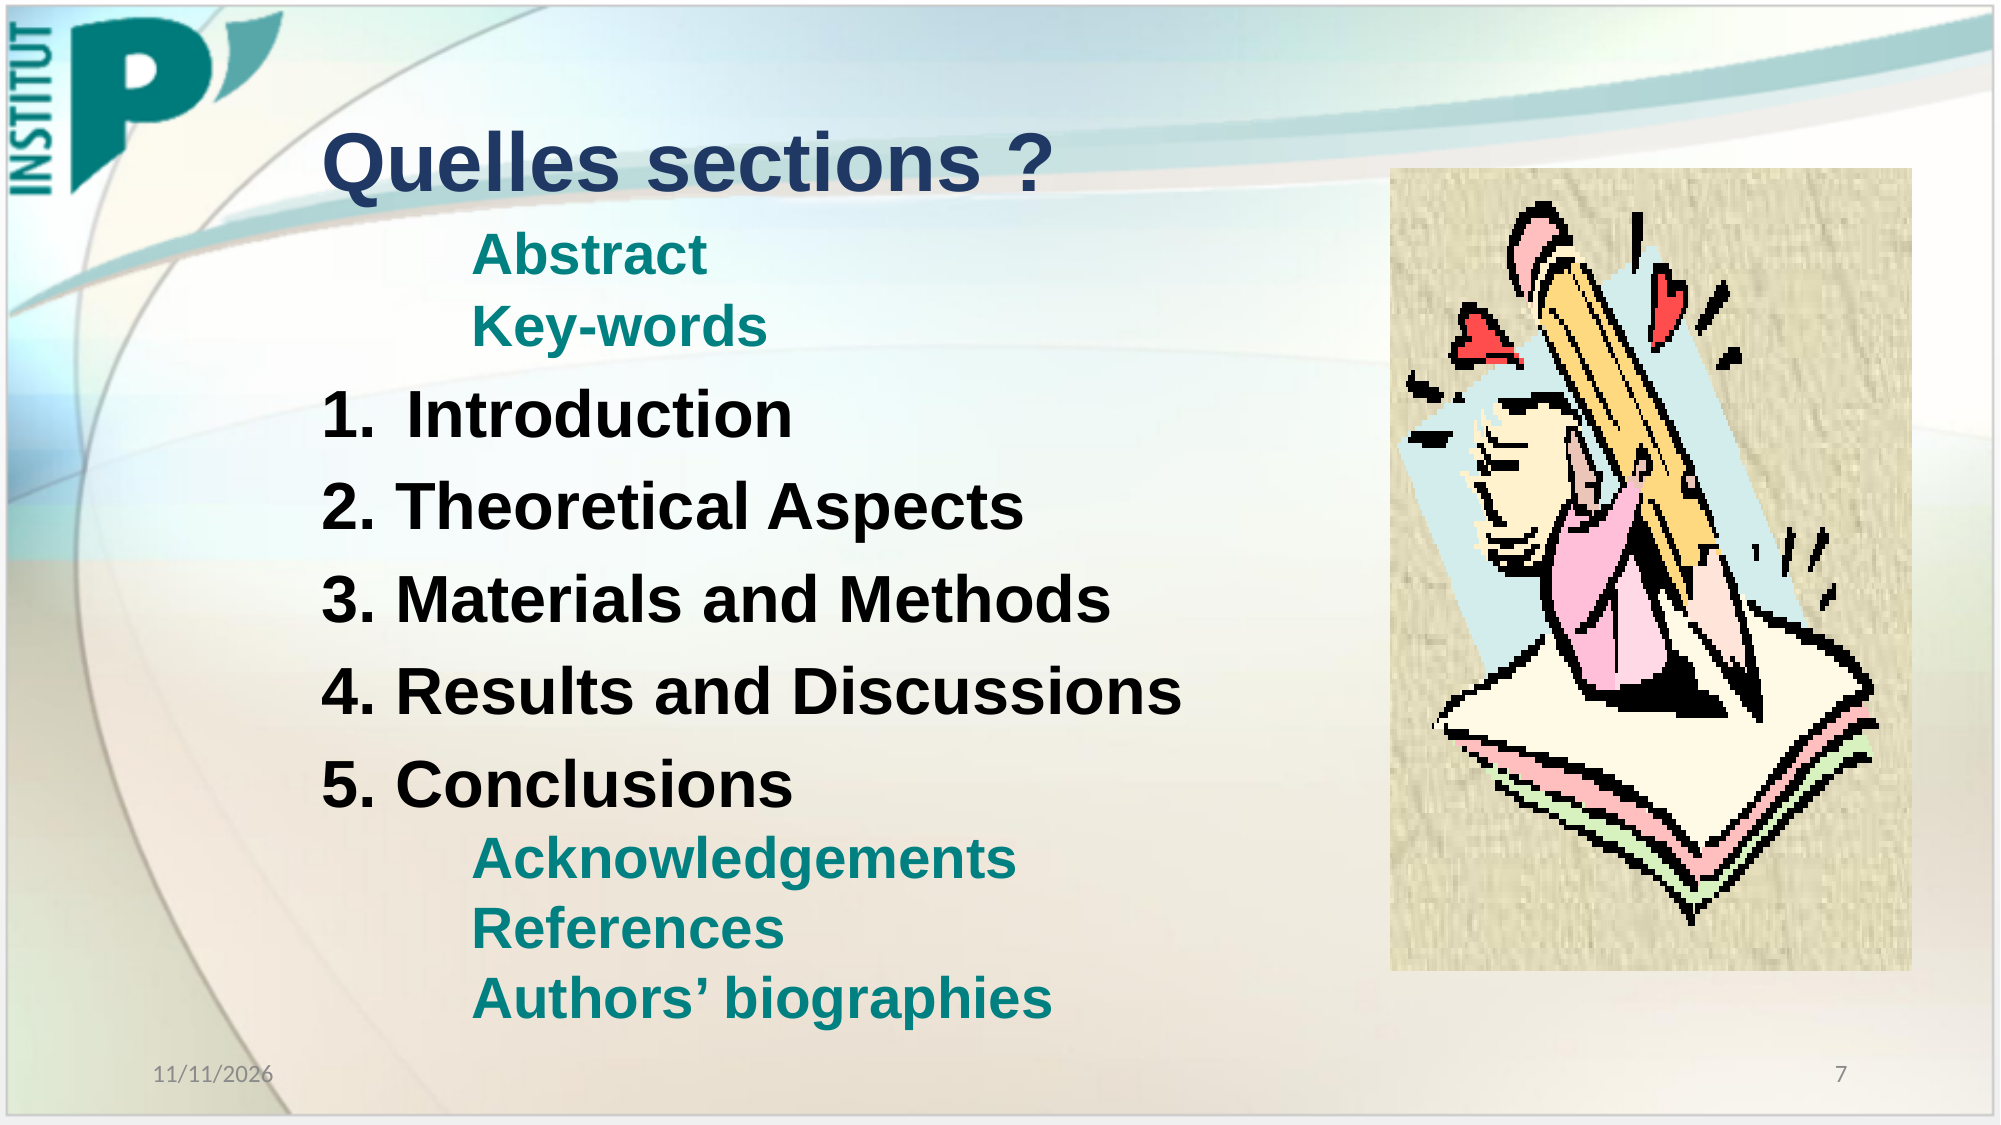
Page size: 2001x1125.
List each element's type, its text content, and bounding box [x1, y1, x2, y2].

picture [0, 0, 2001, 1125]
text_box Quelles sections ? Abstract Key-words Introduction 2. Theoretical Aspects 3. Materials and Methods 4. Results and Discussions 5. Conclusions Acknowledgements References Authors’ biographies [306, 100, 2000, 1038]
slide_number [137, 1042, 588, 1103]
slide_number 7 [1412, 1042, 1863, 1103]
